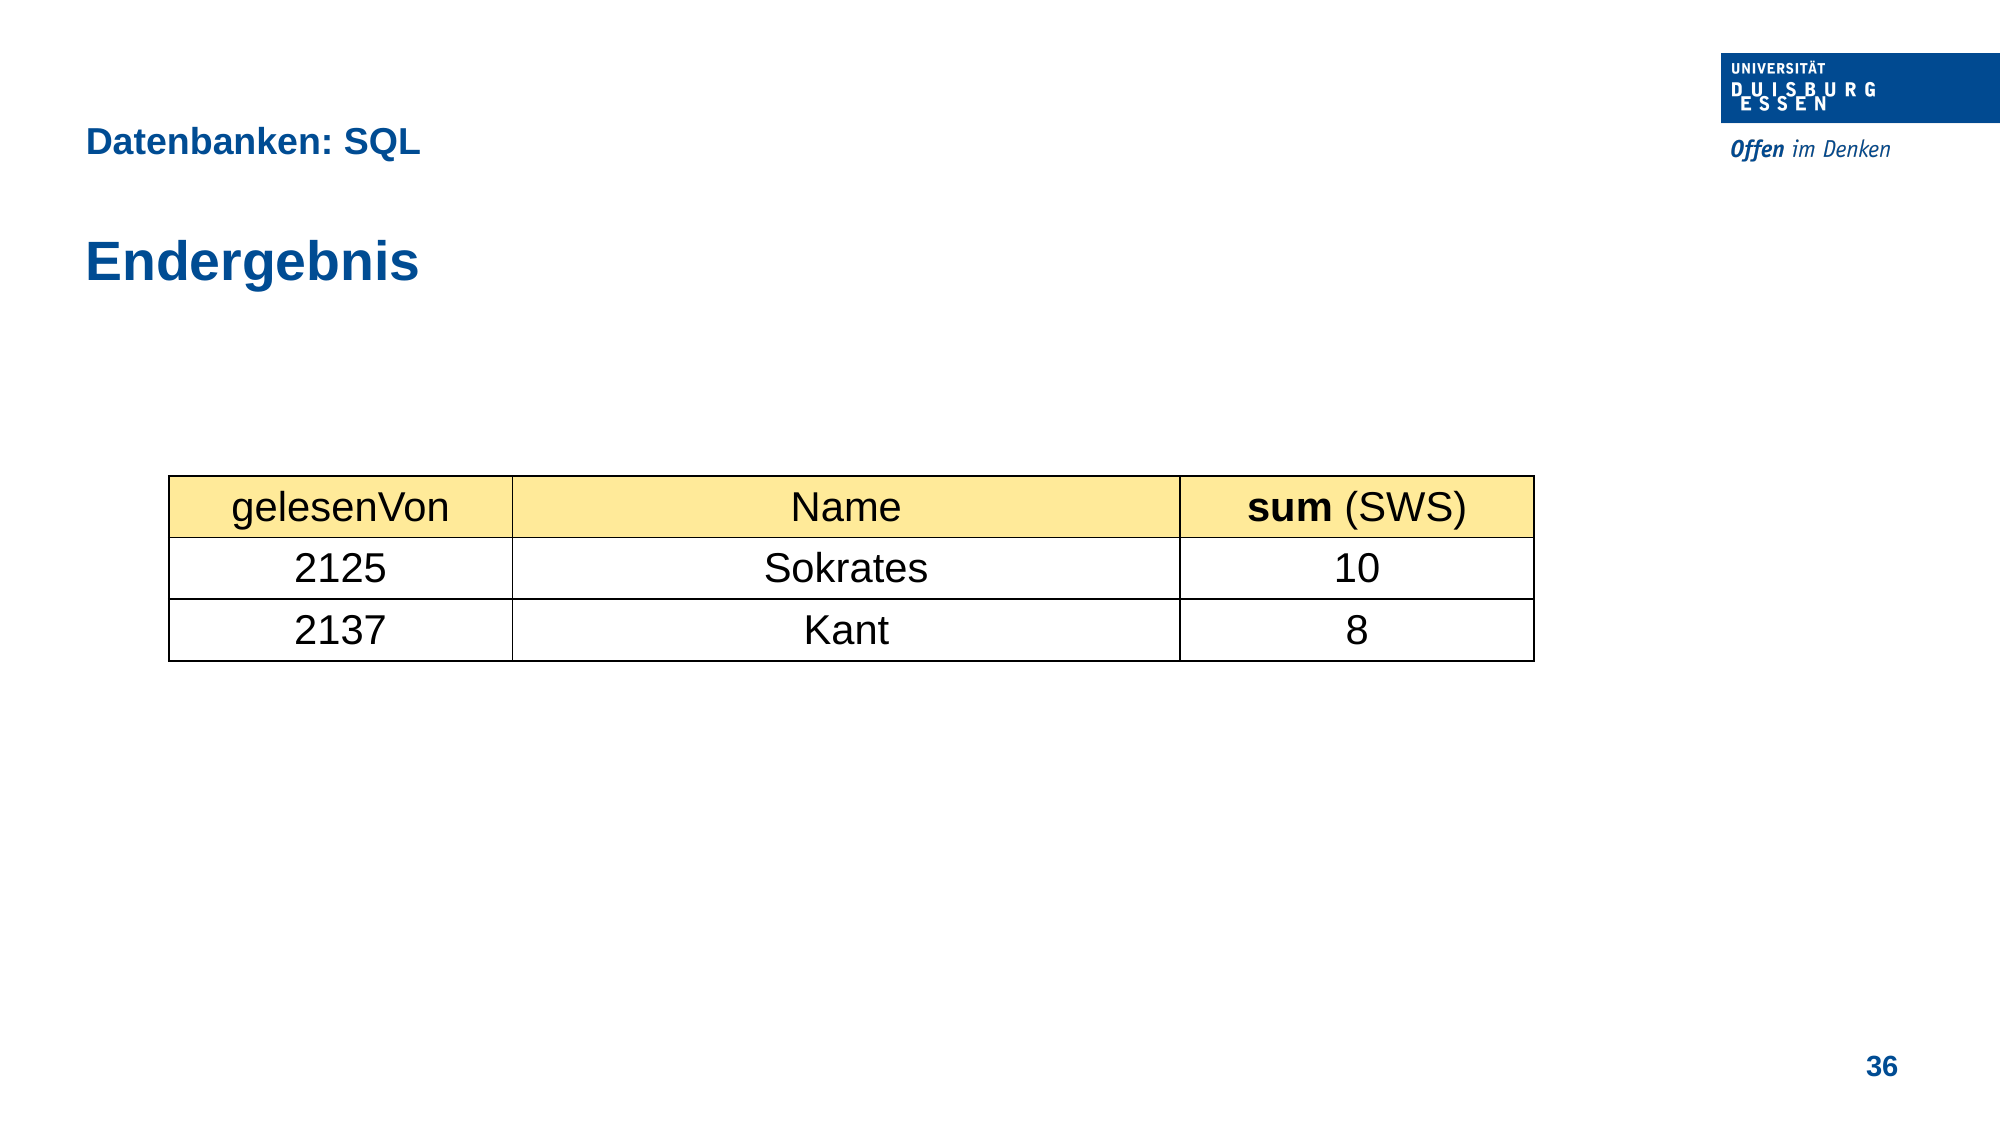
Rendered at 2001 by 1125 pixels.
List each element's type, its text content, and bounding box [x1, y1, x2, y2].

table_cell 10 [1181, 538, 1533, 598]
table_cell 2137 [170, 600, 512, 660]
table_cell 2125 [170, 538, 512, 598]
table_cell 8 [1181, 600, 1533, 660]
list Datenbanken: SQL [85, 121, 1696, 163]
list Endergebnis [85, 225, 1696, 301]
table_cell Sokrates [513, 538, 1179, 598]
picture [1721, 53, 2000, 162]
table_cell Kant [513, 600, 1179, 660]
slide_number 36 [1677, 1039, 1914, 1081]
table_header Name [513, 477, 1179, 537]
table_header sum (SWS) [1181, 477, 1533, 537]
table_header gelesenVon [170, 477, 512, 537]
